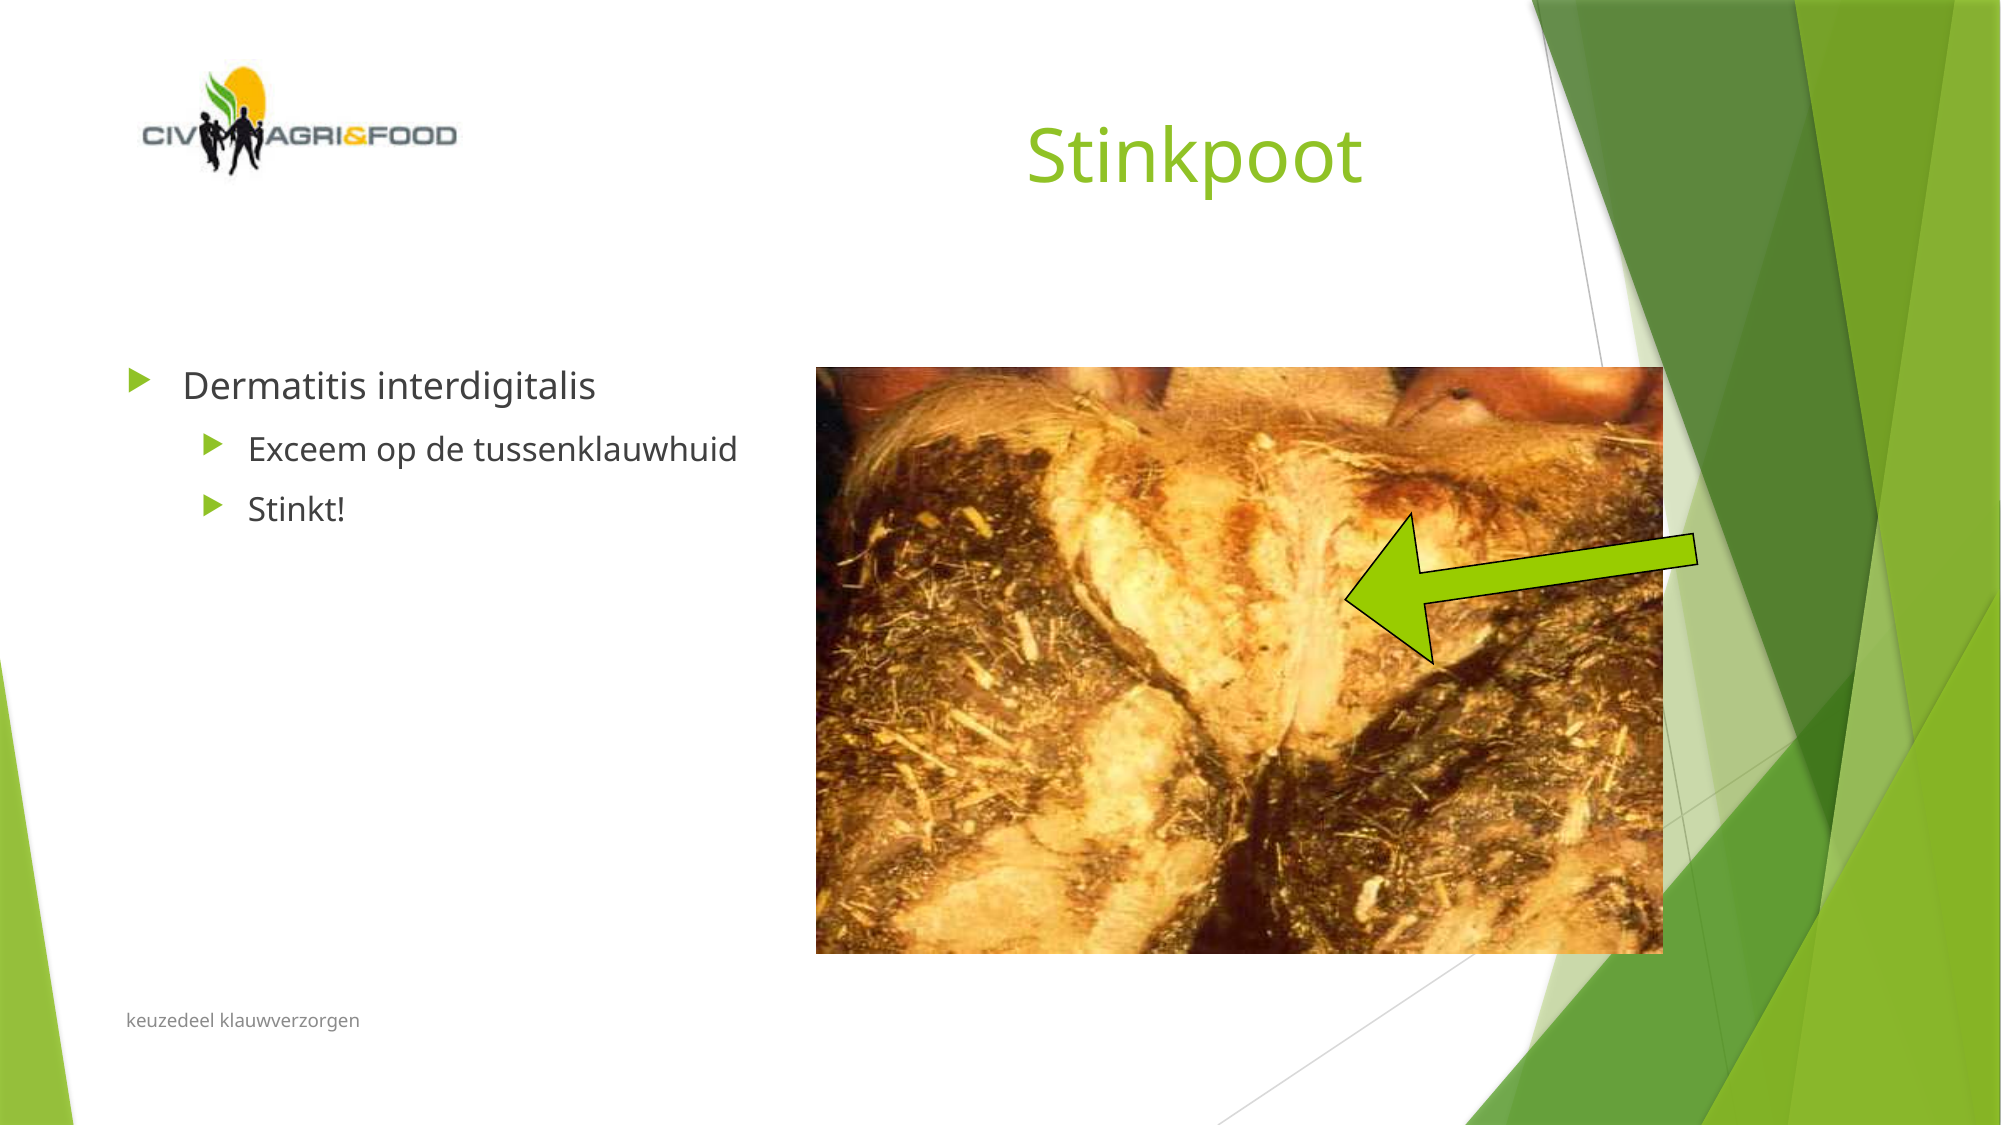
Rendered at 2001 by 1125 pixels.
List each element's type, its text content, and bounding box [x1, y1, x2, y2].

picture [137, 59, 463, 99]
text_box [815, 366, 1698, 954]
footer keuzedeel klauwverzorgen [111, 991, 1145, 1051]
title Stinkpoot [111, 99, 1522, 317]
list Dermatitis interdigitalis Exceem op de tussenklauwhuid Stinkt! [111, 354, 1522, 992]
